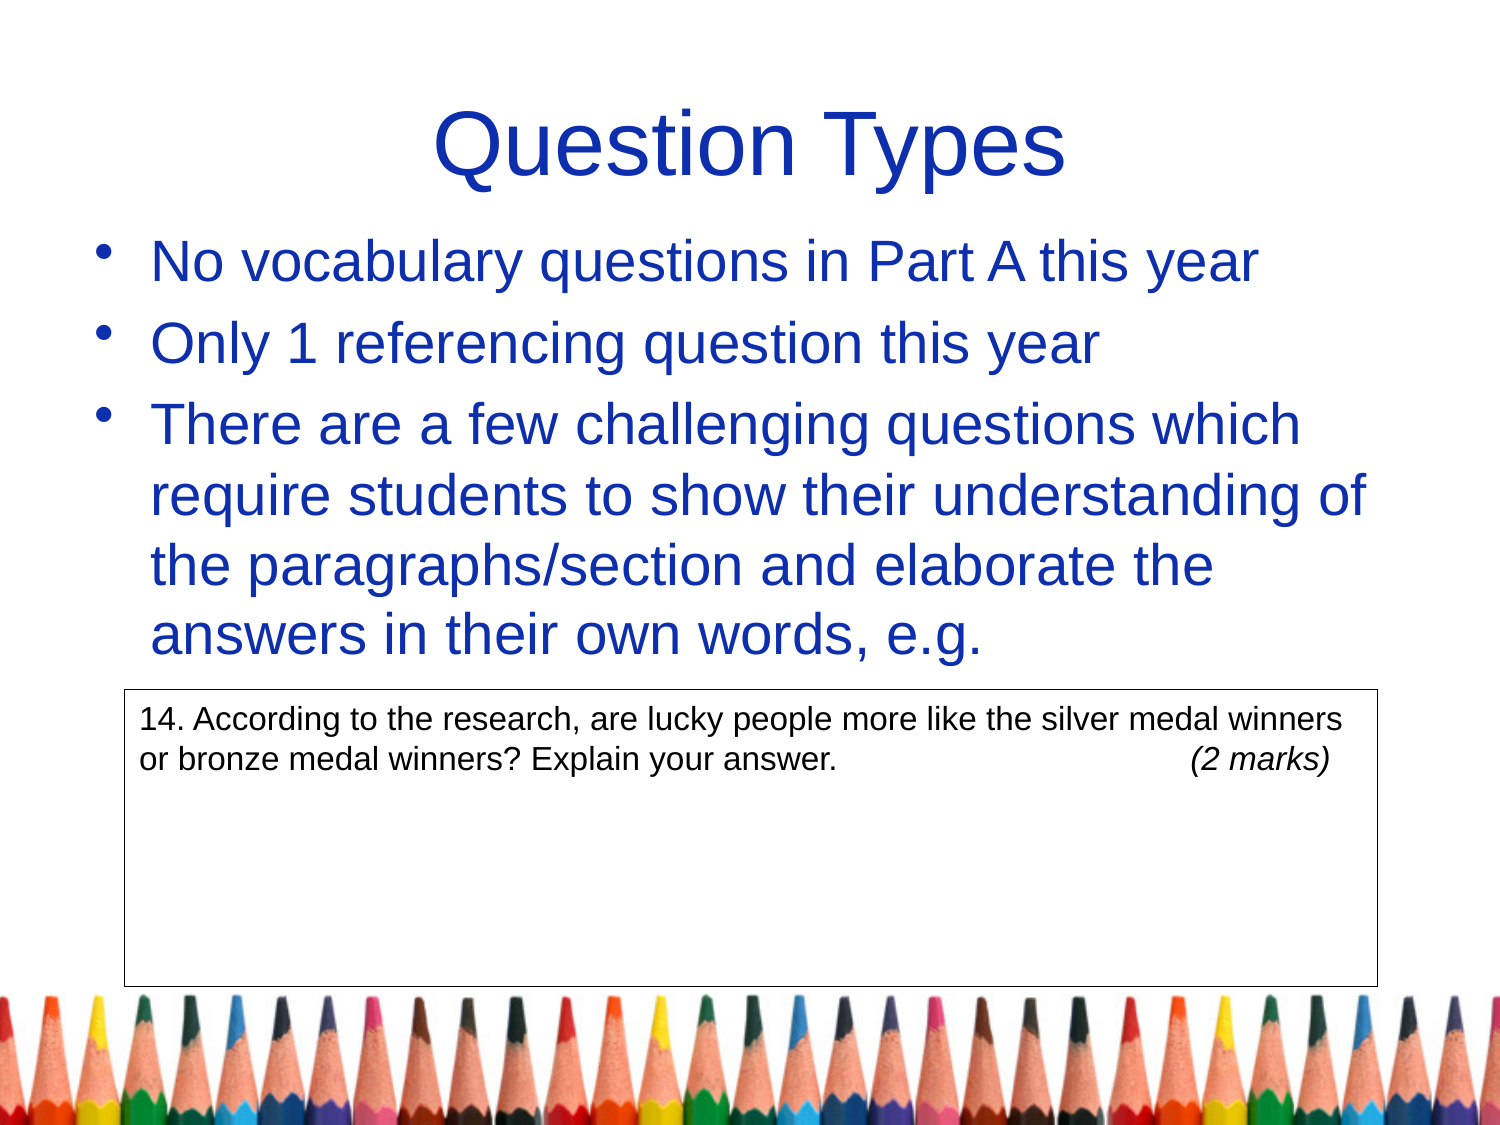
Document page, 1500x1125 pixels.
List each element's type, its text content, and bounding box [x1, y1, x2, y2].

text_box 14. According to the research, are lucky people more like the silver medal winners or bronze medal winners? Explain your answer. (2 marks) [124, 689, 1378, 987]
picture [0, 0, 1500, 1125]
title Question Types [75, 45, 1425, 233]
list No vocabulary questions in Part A this year Only 1 referencing question this year There are a few challenging questions which require students to show their understanding of the paragraphs/section and elaborate the answers in their own words, e.g. [79, 215, 1430, 959]
